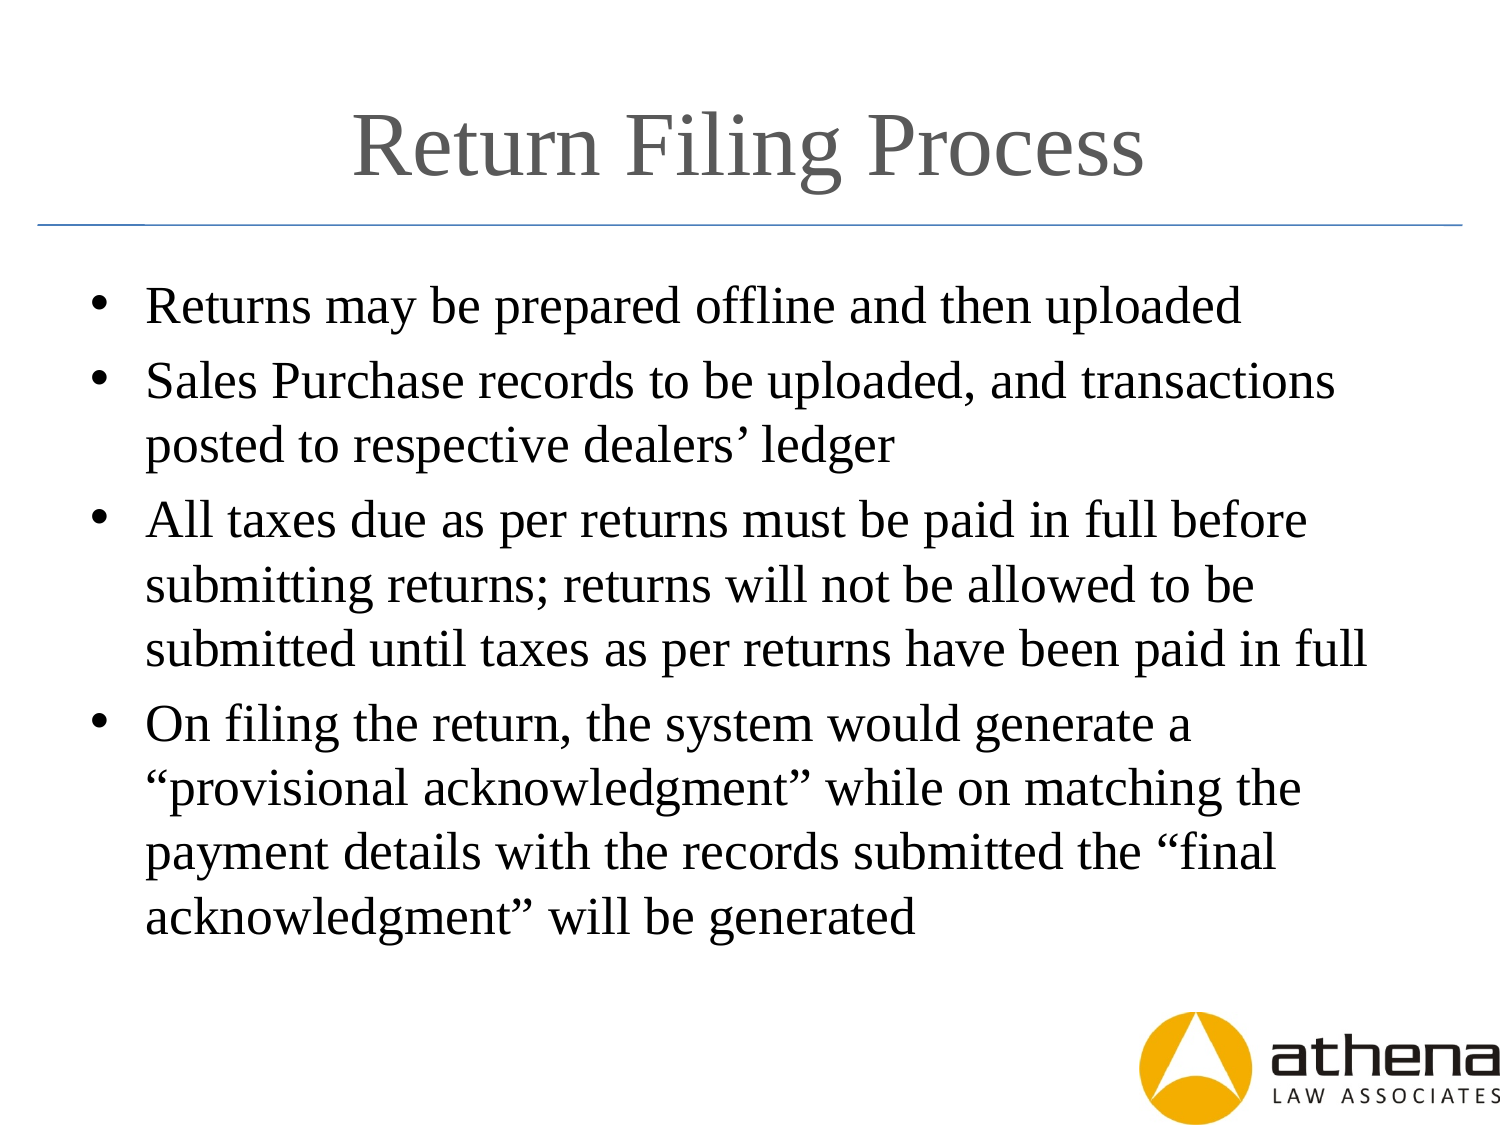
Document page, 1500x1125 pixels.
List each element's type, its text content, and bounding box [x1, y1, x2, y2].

title Return Filing Process [75, 45, 1425, 233]
list Returns may be prepared offline and then uploaded Sales Purchase records to be uploaded, and transactions posted to respective dealers’ ledger All taxes due as per returns must be paid in full before submitting returns; returns will not be allowed to be submitted until taxes as per returns have been paid in full On filing the return, the system would generate a “provisional acknowledgment” while on matching the payment details with the records submitted the “final acknowledgment” will be generated [75, 262, 1425, 1005]
picture [1139, 1012, 1500, 1125]
